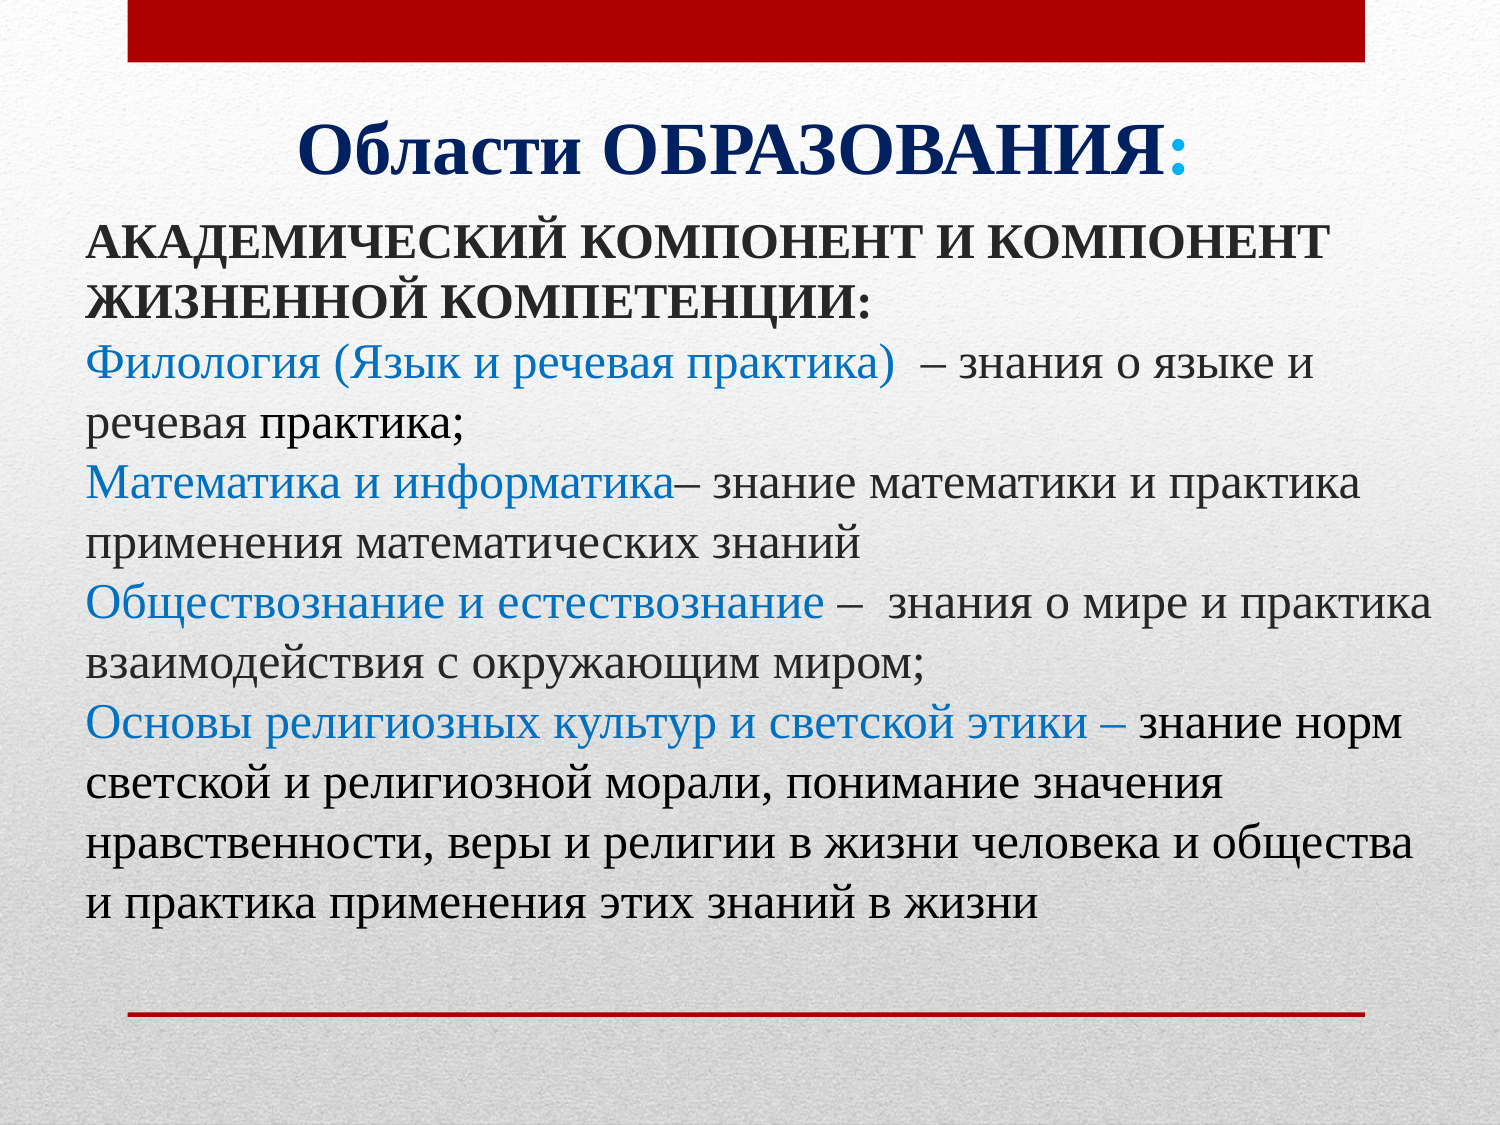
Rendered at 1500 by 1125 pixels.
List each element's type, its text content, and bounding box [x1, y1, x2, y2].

title АКАДЕМИЧЕСКИЙ КОМПОНЕНТ И КОМПОНЕНТ ЖИЗНЕННОЙ КОМПЕТЕНЦИИ: Филология (Язык и речевая практика) – знания о языке и речевая практика; Математика и информатика– знание математики и практика применения математических знаний Обществознание и естествознание – знания о мире и практика взаимодействия с окружающим миром; Основы религиозных культур и светской этики – знание норм светской и религиозной морали, понимание значения нравственности, веры и религии в жизни человека и общества и практика применения этих знаний в жизни [70, 234, 1465, 997]
list Области ОБРАЗОВАНИЯ: [125, 112, 1363, 176]
